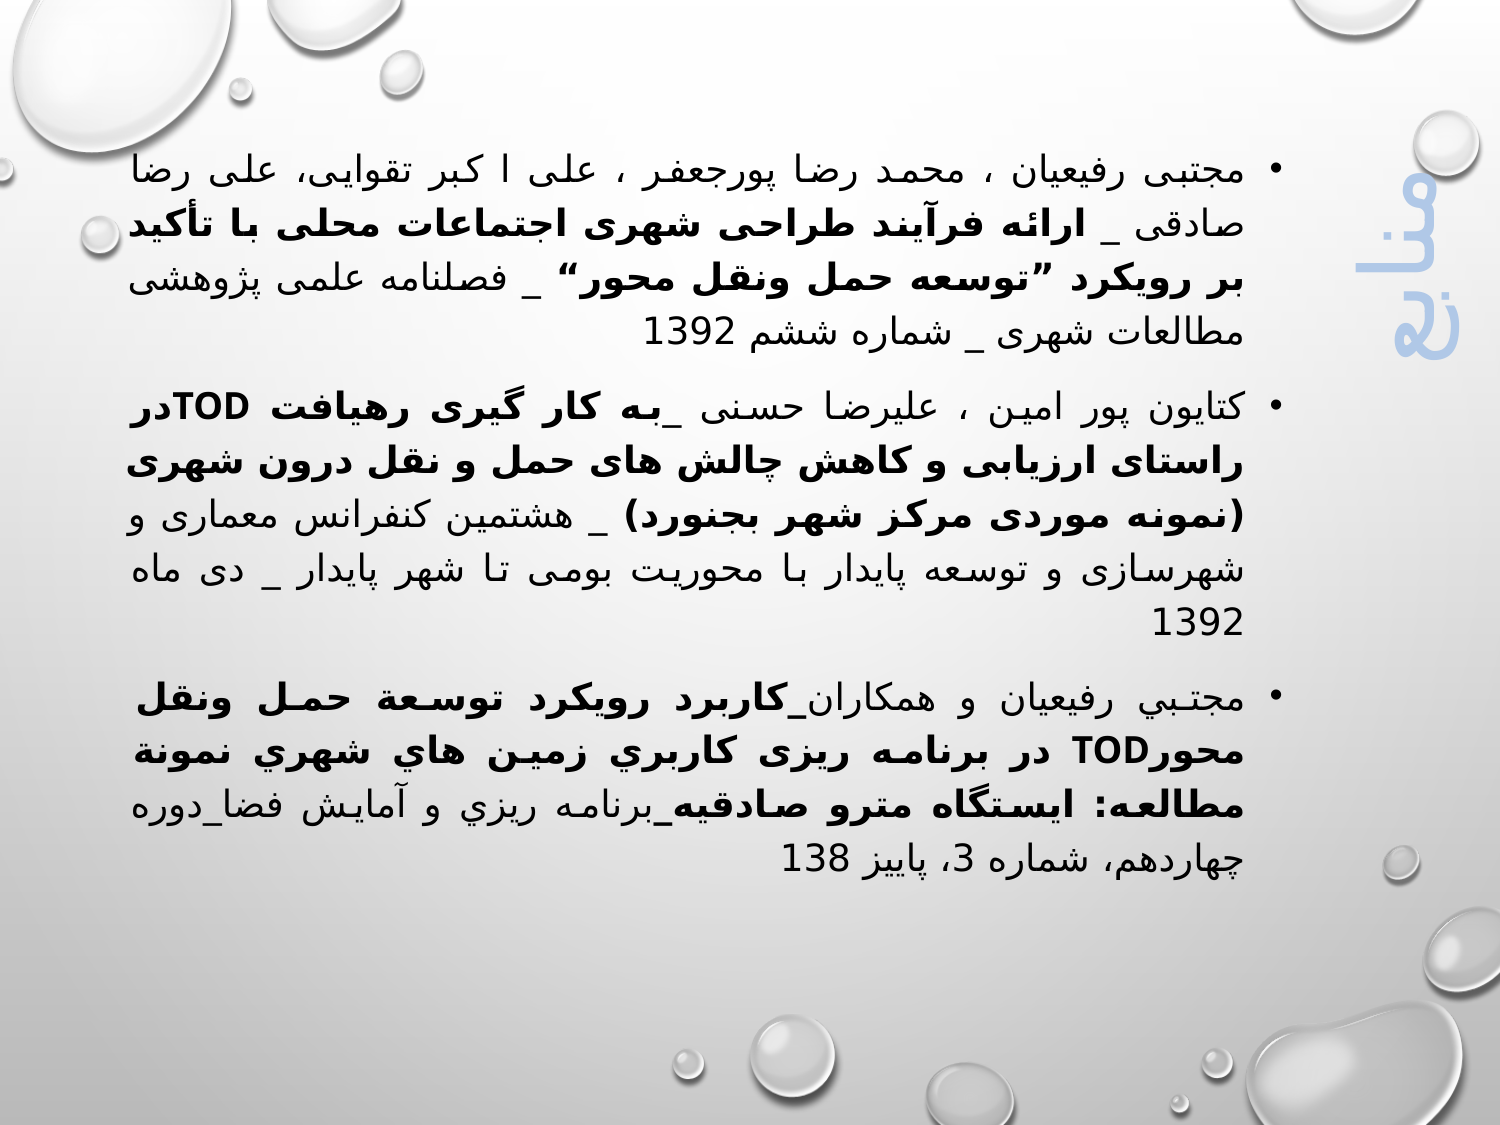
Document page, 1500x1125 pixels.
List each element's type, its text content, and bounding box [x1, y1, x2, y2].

list مجتبی رفیعیان ، محمد رضا پورجعفر ، علی ا کبر تقوایی، علی رضا صادقی _ ارائه فرآیند طراحی شهری اجتماعات محلی با تأکید بر رویکرد ”توسعه حمل ونقل محور“ _ فصلنامه علمی پژوهشی مطالعات شهری _ شماره ششم 1392 کتایون پور امین ، علیرضا حسنی _به کار گیری رهیافت TODدر راستای ارزیابی و کاهش چالش های حمل و نقل درون شهری (نمونه موردی مرکز شهر بجنورد) _ هشتمین کنفرانس معماری و شهرسازی و توسعه پایدار با محوریت بومی تا شهر پایدار _ دی ماه 1392 مجتبي رفيعيان و همكاران_كاربرد رويكرد توسعة حمل ونقل محورTOD در برنامه ریزی كاربري زمين هاي شهري نمونة مطالعه: ايستگاه مترو صادقيه_برنامه ريزي و آمايش فضا_دوره چهاردهم، شماره 3، پاييز 138 [110, 128, 1298, 1125]
title منابع [1337, 150, 1465, 775]
picture [0, 0, 1500, 1125]
